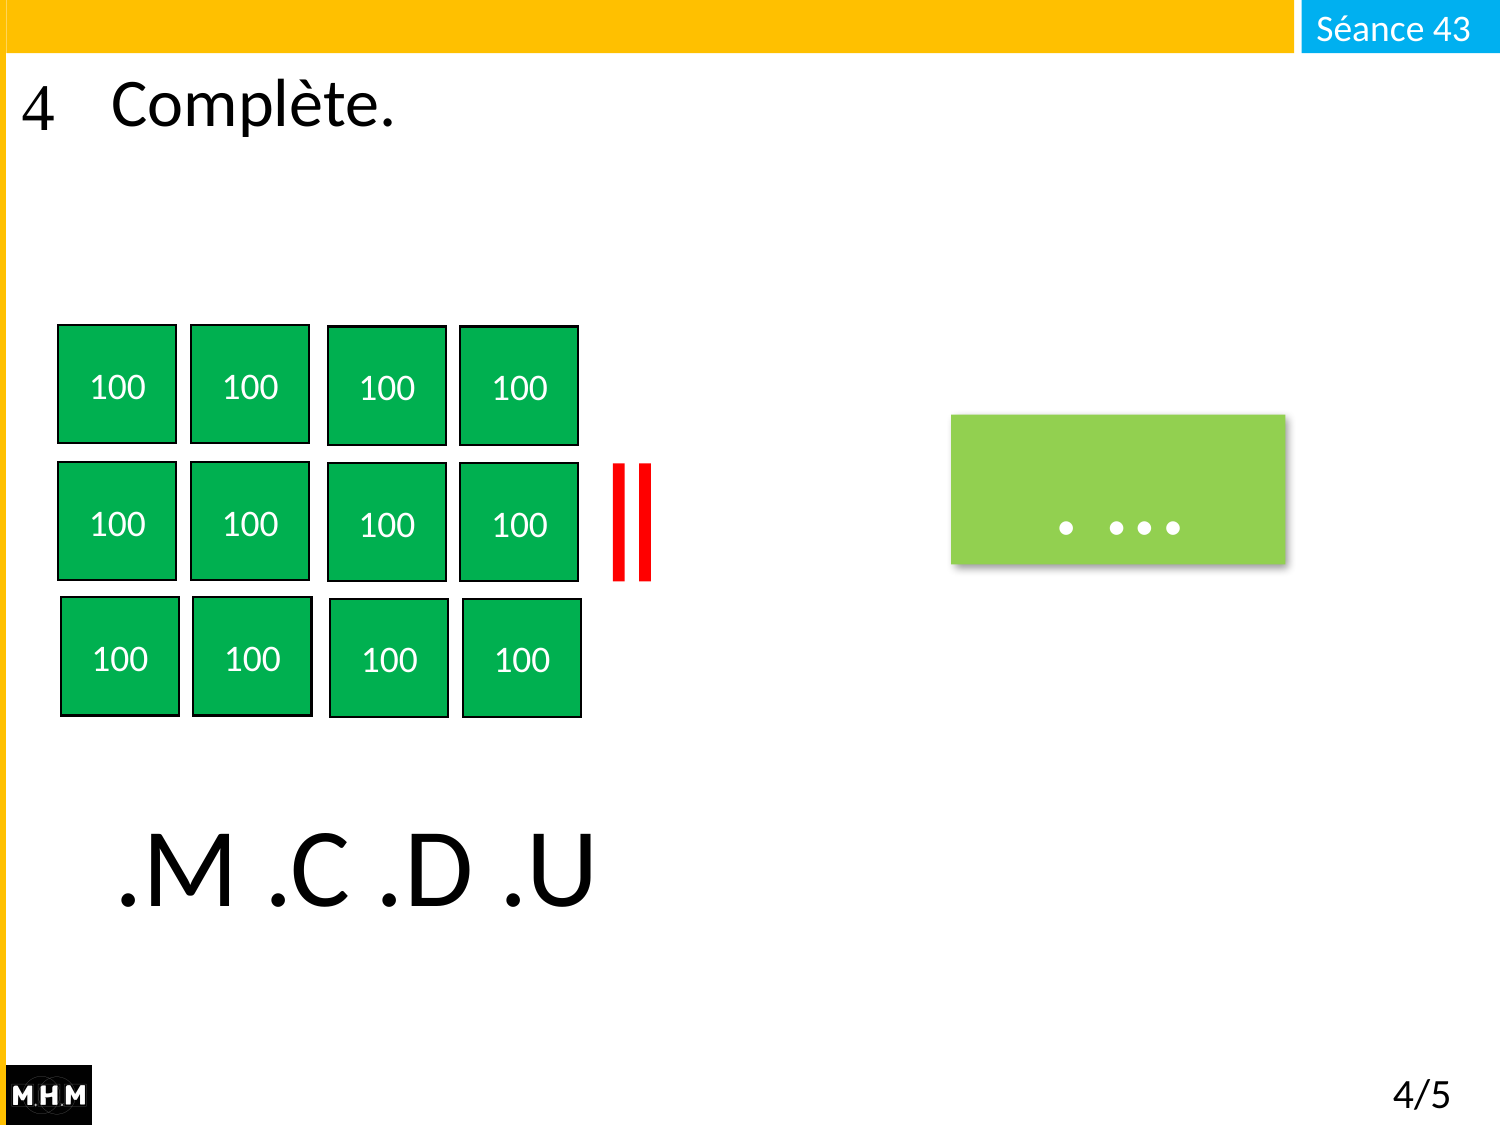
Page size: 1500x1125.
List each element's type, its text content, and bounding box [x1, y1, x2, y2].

text_box [612, 462, 626, 582]
text_box 100 [60, 596, 180, 717]
text_box 100 [190, 324, 310, 444]
text_box [638, 462, 652, 582]
text_box . … [951, 414, 1286, 565]
text_box 100 [327, 325, 447, 446]
text_box 100 [57, 324, 177, 444]
text_box 100 [190, 461, 310, 581]
text_box 100 [192, 596, 313, 717]
picture [6, 1065, 92, 1125]
text_box 100 [462, 598, 582, 718]
text_box 100 [329, 598, 449, 718]
list 4/5 [1344, 1064, 1500, 1125]
text_box 100 [459, 462, 579, 582]
text_box .M .C .D .U [99, 786, 804, 937]
text_box 100 [57, 461, 177, 581]
text_box 100 [459, 325, 579, 446]
text_box 100 [327, 462, 447, 582]
title Complète. [96, 60, 1391, 150]
